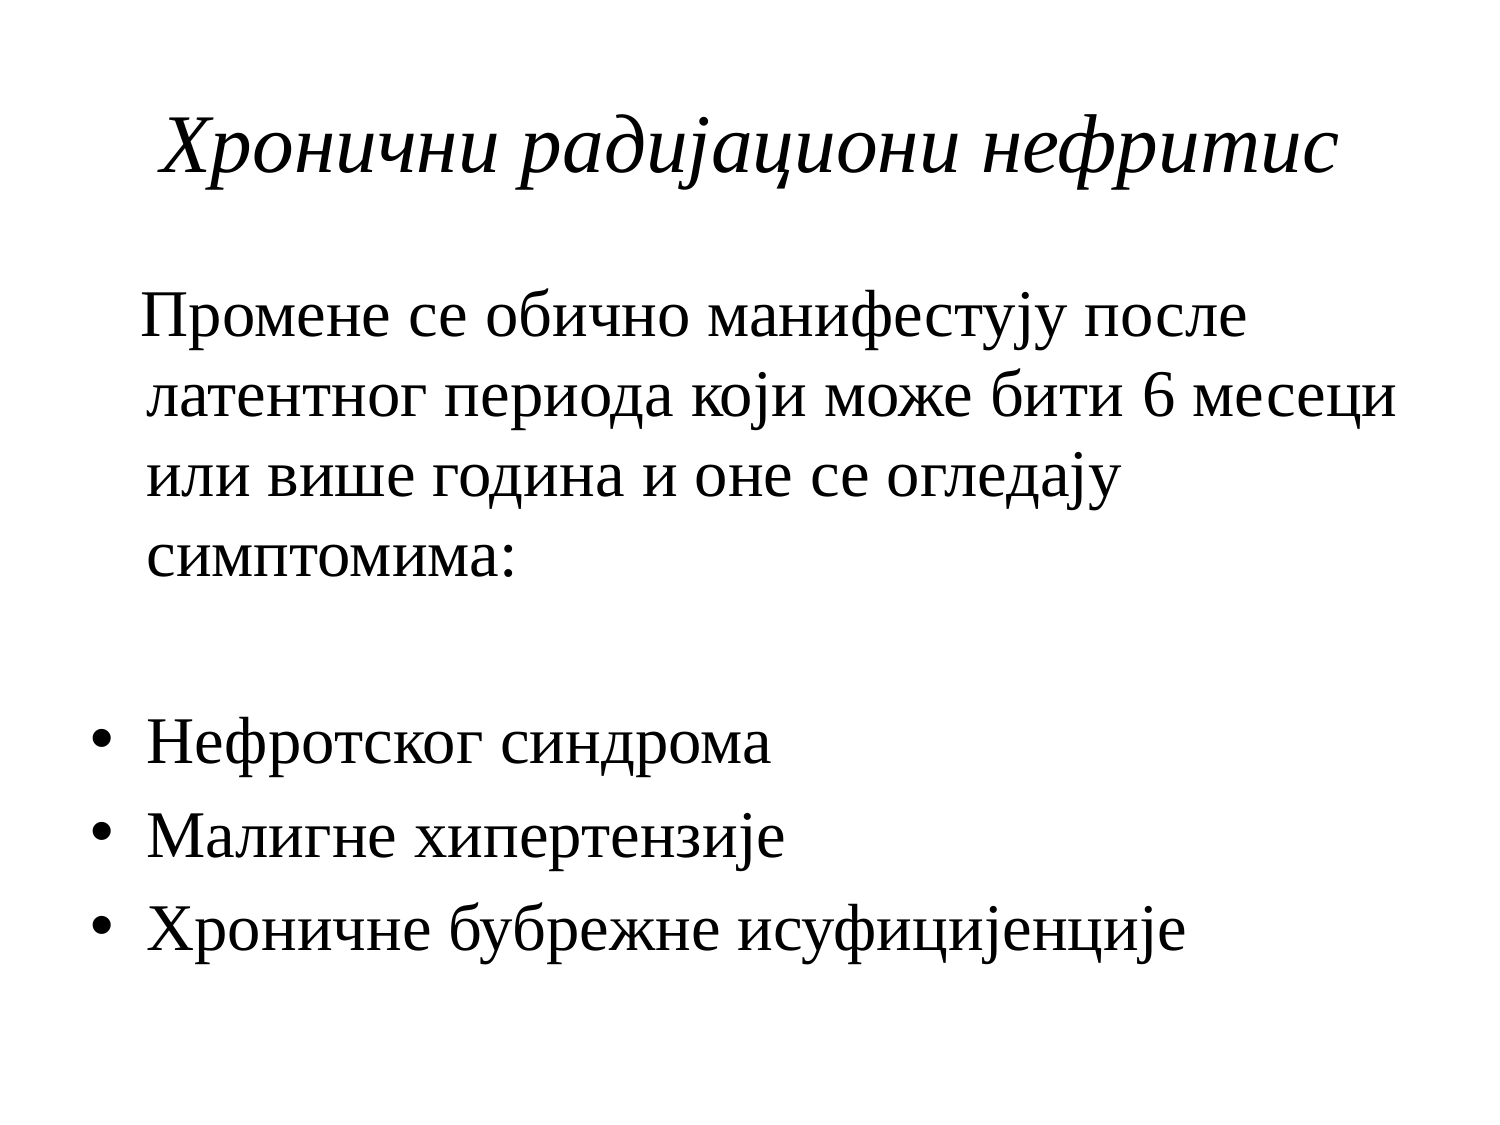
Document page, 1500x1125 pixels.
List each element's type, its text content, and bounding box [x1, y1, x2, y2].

list Промене се обично манифестују после латентног периода који може бити ​​6 месеци или више година и оне се огледају симптомима: Нефротског синдрома Малигне хипертензије Хроничне бубрежне исуфицијенције [75, 262, 1425, 1005]
title Хронични радијациони нефритис [75, 45, 1425, 233]
